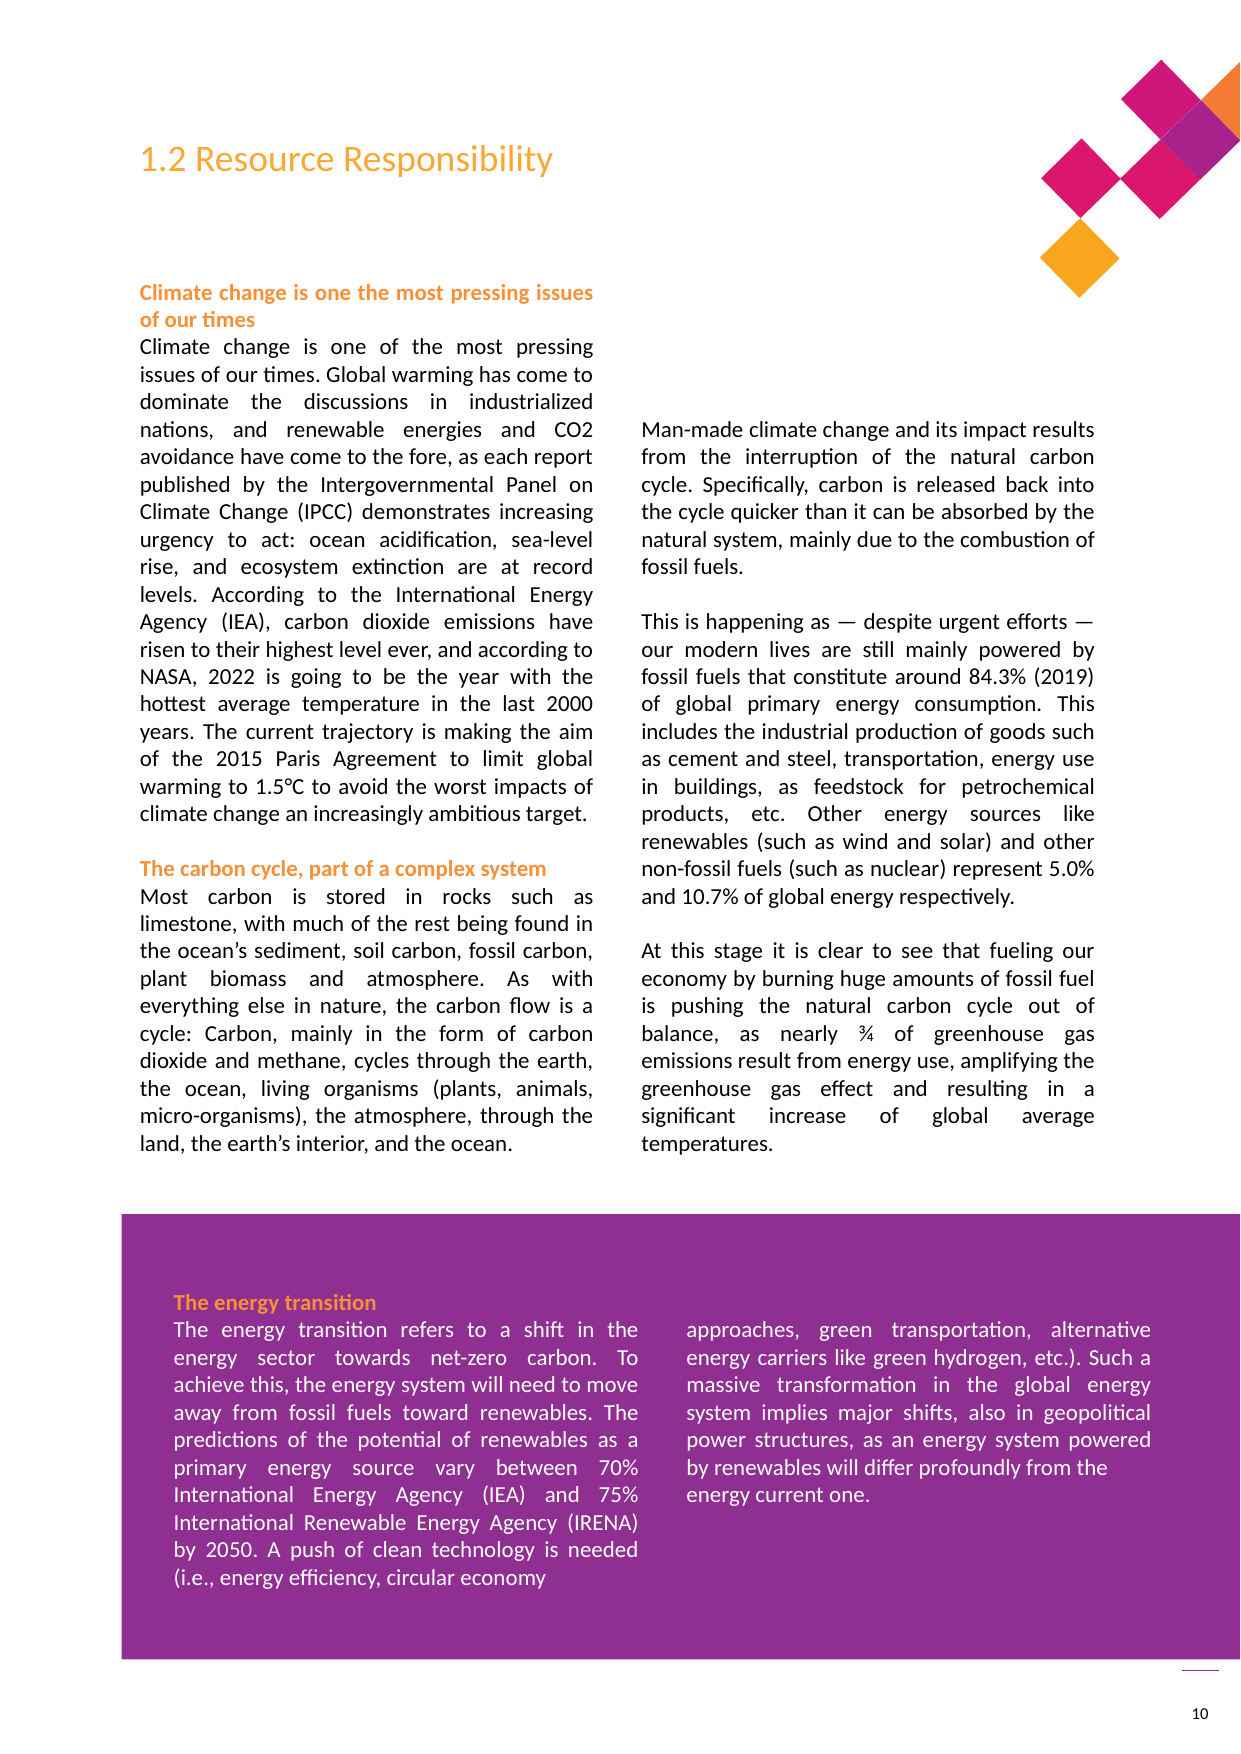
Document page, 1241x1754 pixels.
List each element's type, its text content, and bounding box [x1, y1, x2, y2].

slide_number 10 [1169, 1674, 1231, 1751]
text_box Climate change is one the most pressing issues of our times Climate change is one of the most pressing issues of our times. Global warming has come to dominate the discussions in industrialized nations, and renewable energies and CO2 avoidance have come to the fore, as each report published by the Intergovernmental Panel on Climate Change (IPCC) demonstrates increasing urgency to act: ocean acidification, sea-level rise, and ecosystem extinction are at record levels. According to the International Energy Agency (IEA), carbon dioxide emissions have risen to their highest level ever, and according to NASA, 2022 is going to be the year with the hottest average temperature in the last 2000 years. The current trajectory is making the aim of the 2015 Paris Agreement to limit global warming to 1.5°C to avoid the worst impacts of climate change an increasingly ambitious target. The carbon cycle, part of a complex system Most carbon is stored in rocks such as limestone, with much of the rest being found in the ocean’s sediment, soil carbon, fossil carbon, plant biomass and atmosphere. As with everything else in nature, the carbon flow is a cycle: Carbon, mainly in the form of carbon dioxide and methane, cycles through the earth, the ocean, living organisms (plants, animals, micro-organisms), the atmosphere, through the land, the earth’s interior, and the ocean. Man-made climate change and its impact results from the interruption of the natural carbon cycle. Specifically, carbon is released back into the cycle quicker than it can be absorbed by the natural system, mainly due to the combustion of fossil fuels. This is happening as — despite urgent efforts — our modern lives are still mainly powered by fossil fuels that constitute around 84.3% (2019) of global primary energy consumption. This includes the industrial production of goods such as cement and steel, transportation, energy use in buildings, as feedstock for petrochemical products, etc. Other energy sources like renewables (such as wind and solar) and other non-fossil fuels (such as nuclear) represent 5.0% and 10.7% of global energy respectively. At this stage it is clear to see that fueling our economy by burning huge amounts of fossil fuel is pushing the natural carbon cycle out of balance, as nearly ¾ of greenhouse gas emissions result from energy use, amplifying the greenhouse gas effect and resulting in a significant increase of global average temperatures. [124, 269, 1111, 1009]
text_box [121, 1214, 1241, 1660]
text_box The energy transition The energy transition refers to a shift in the energy sector towards net-zero carbon. To achieve this, the energy system will need to move away from fossil fuels toward renewables. The predictions of the potential of renewables as a primary energy source vary between 70% International Energy Agency (IEA) and 75% International Renewable Energy Agency (IRENA) by 2050. A push of clean technology is needed (i.e., energy efficiency, circular economy approaches, green transportation, alternative energy carriers like green hydrogen, etc.). Such a massive transformation in the global energy system implies major shifts, also in geopolitical power structures, as an energy system powered by renewables will differ profoundly from the energy current one. [158, 1280, 1167, 1617]
text_box 1.2 Resource Responsibility [124, 126, 760, 204]
